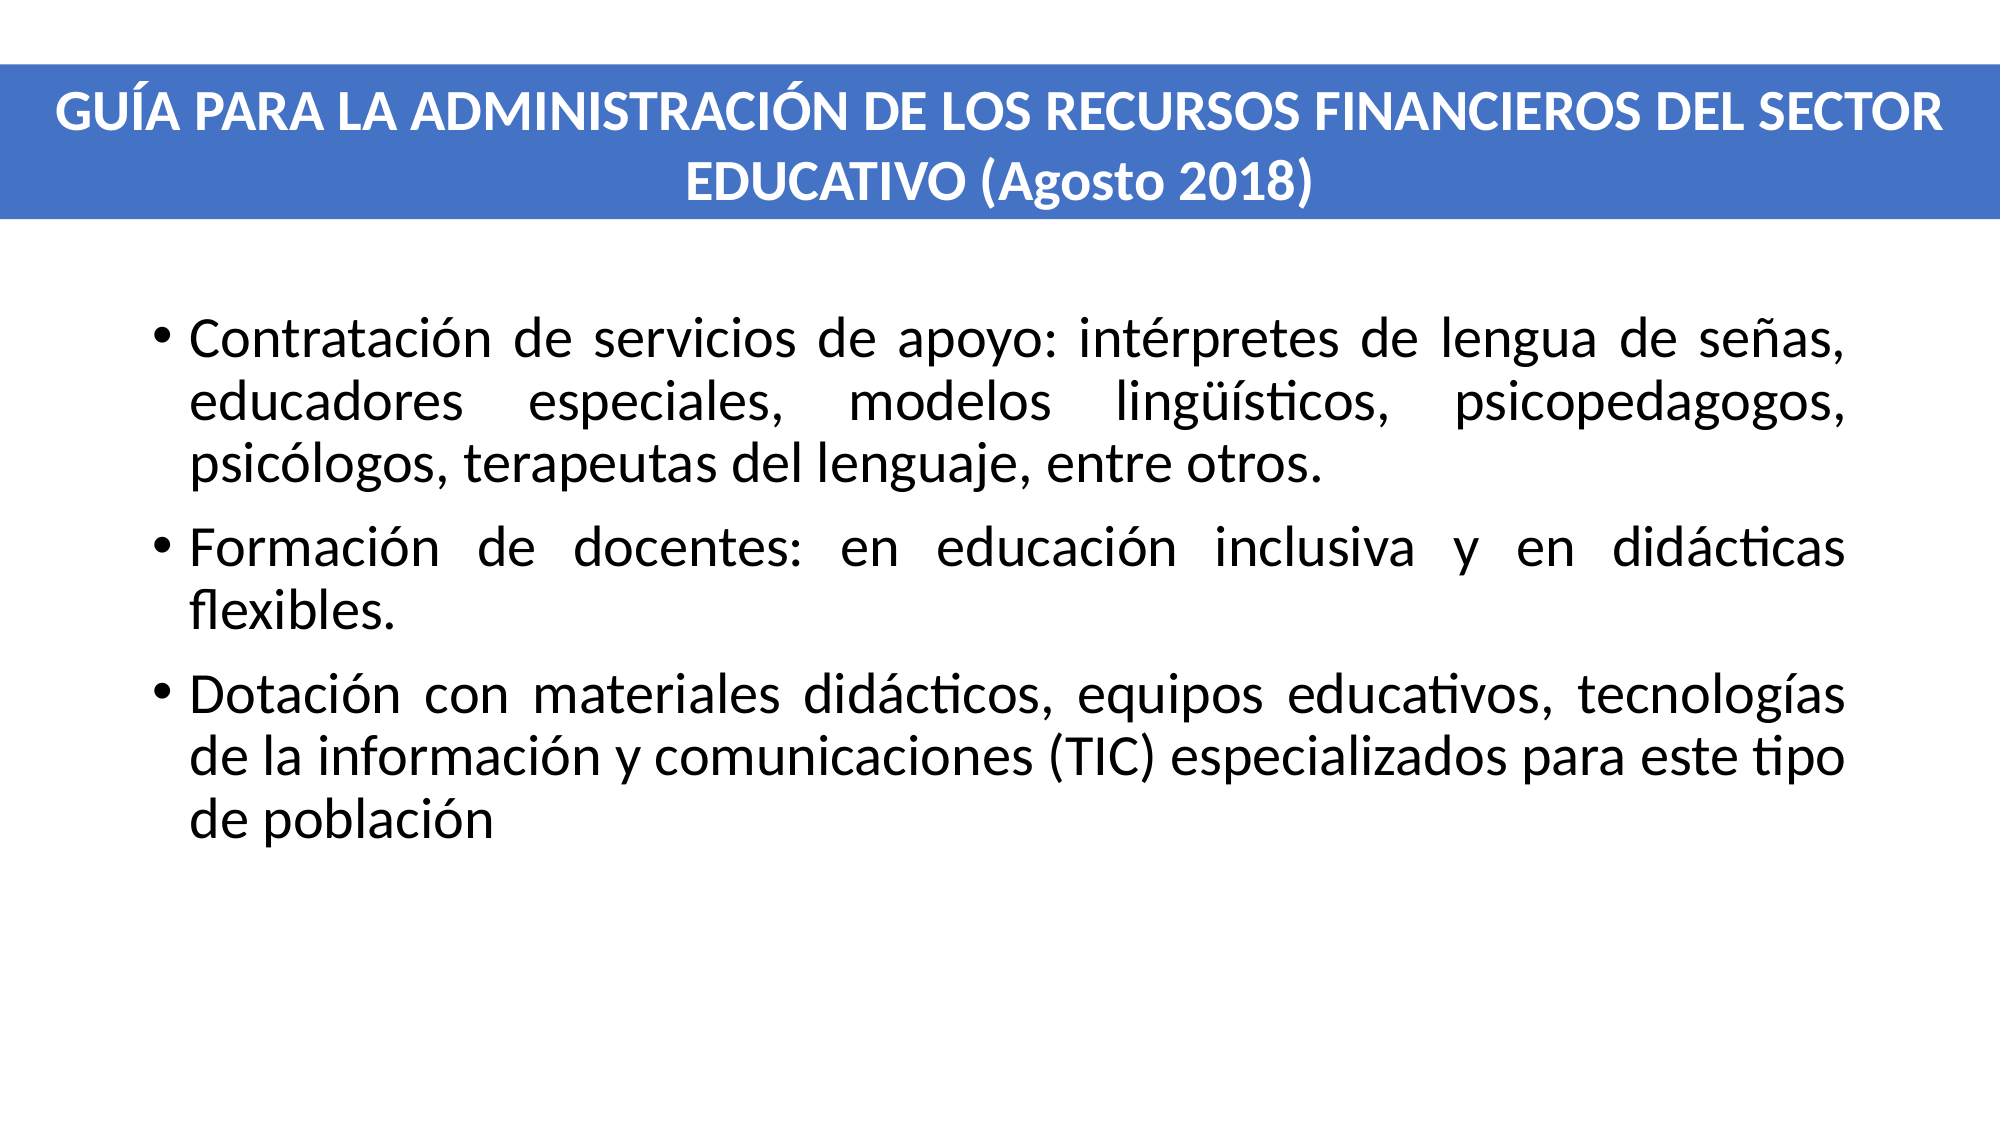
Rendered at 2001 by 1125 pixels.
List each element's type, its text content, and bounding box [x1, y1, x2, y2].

list Contratación de servicios de apoyo: intérpretes de lengua de señas, educadores especiales, modelos lingüísticos, psicopedagogos, psicólogos, terapeutas del lenguaje, entre otros. Formación de docentes: en educación inclusiva y en didácticas flexibles. Dotación con materiales didácticos, equipos educativos, tecnologías de la información y comunicaciones (TIC) especializados para este tipo de población [137, 299, 1863, 1014]
text_box GUÍA PARA LA ADMINISTRACIÓN DE LOS RECURSOS FINANCIEROS DEL SECTOR EDUCATIVO (Agosto 2018) [0, 64, 2000, 220]
